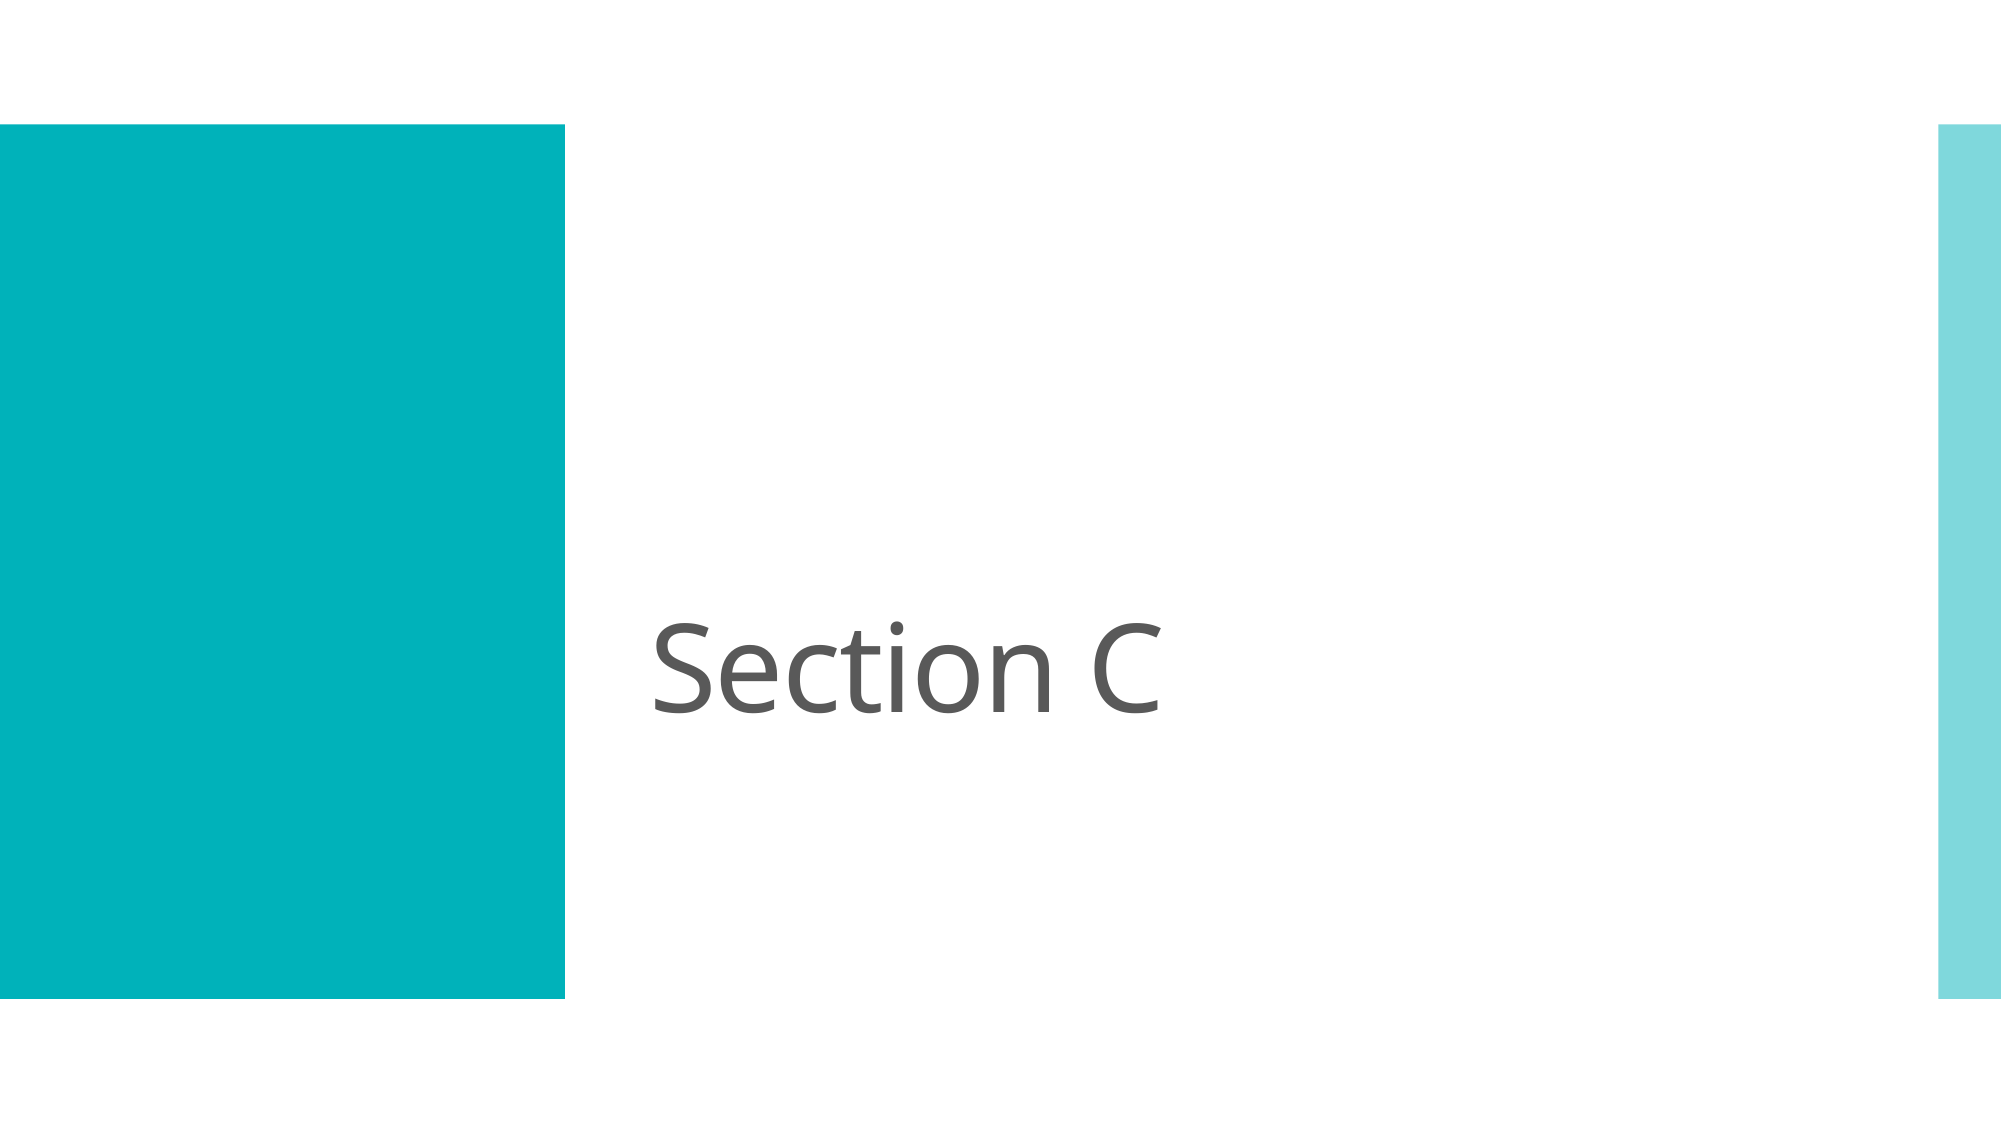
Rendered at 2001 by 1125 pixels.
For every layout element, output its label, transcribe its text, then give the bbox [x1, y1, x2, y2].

title Section C [634, 213, 1835, 747]
